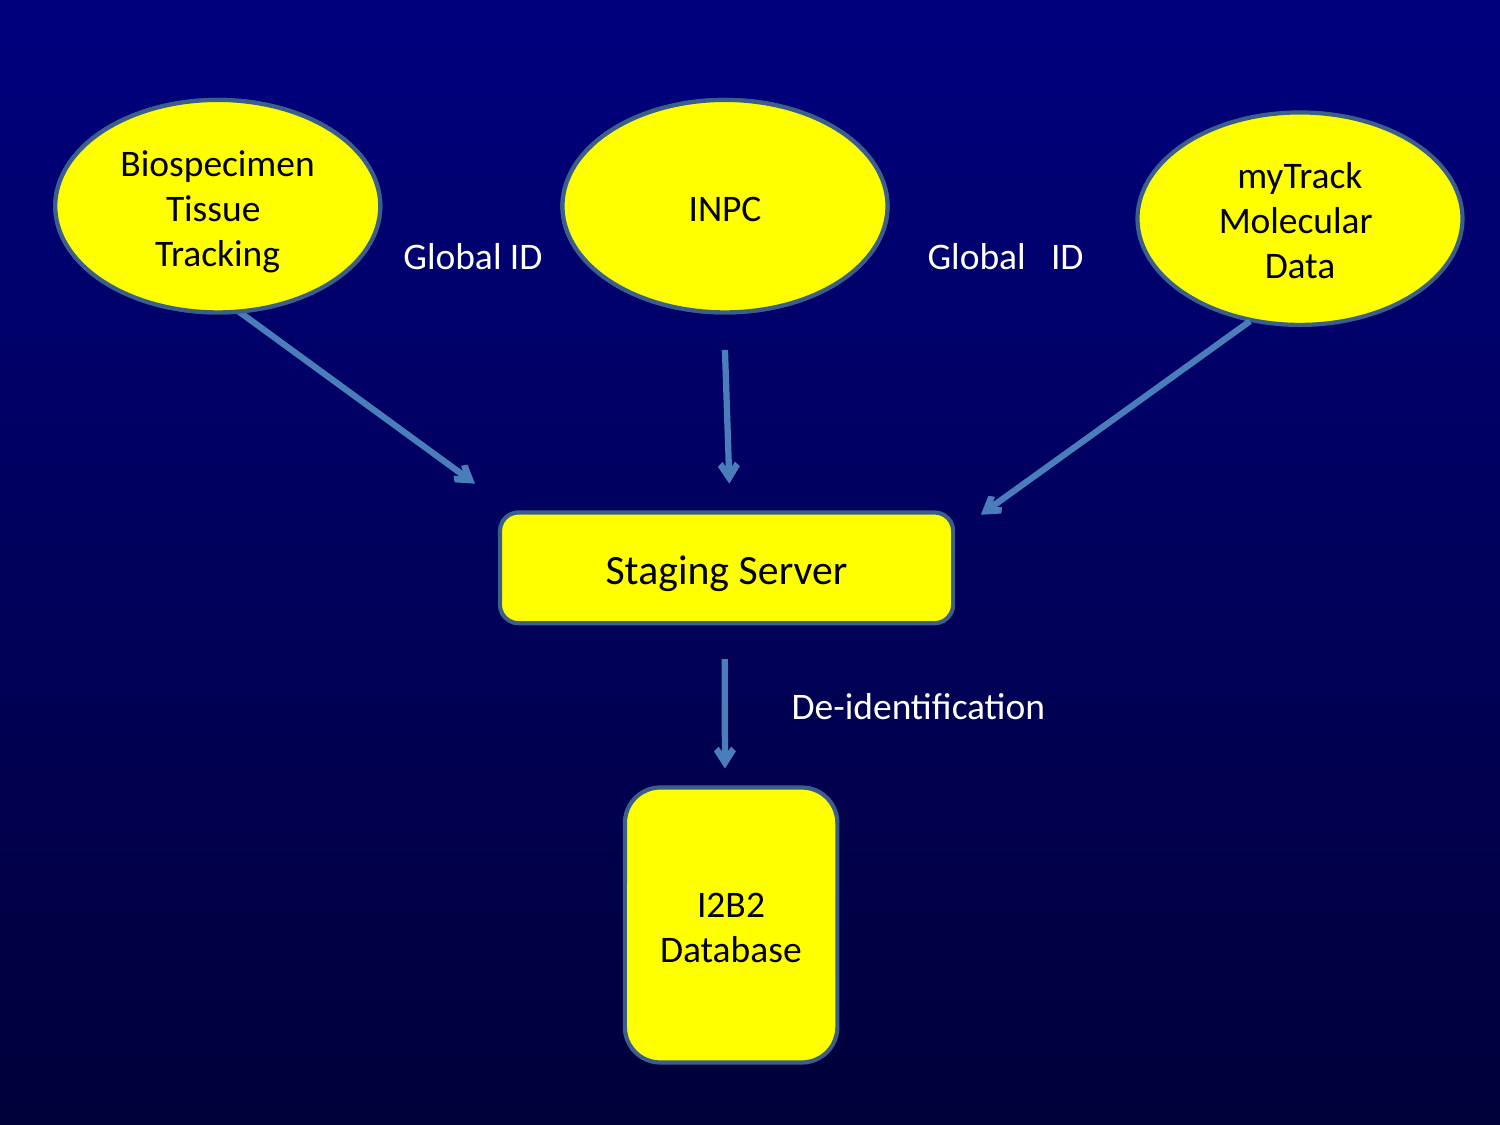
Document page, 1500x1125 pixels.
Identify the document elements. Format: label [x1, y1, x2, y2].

text_box [55, 99, 1463, 1063]
